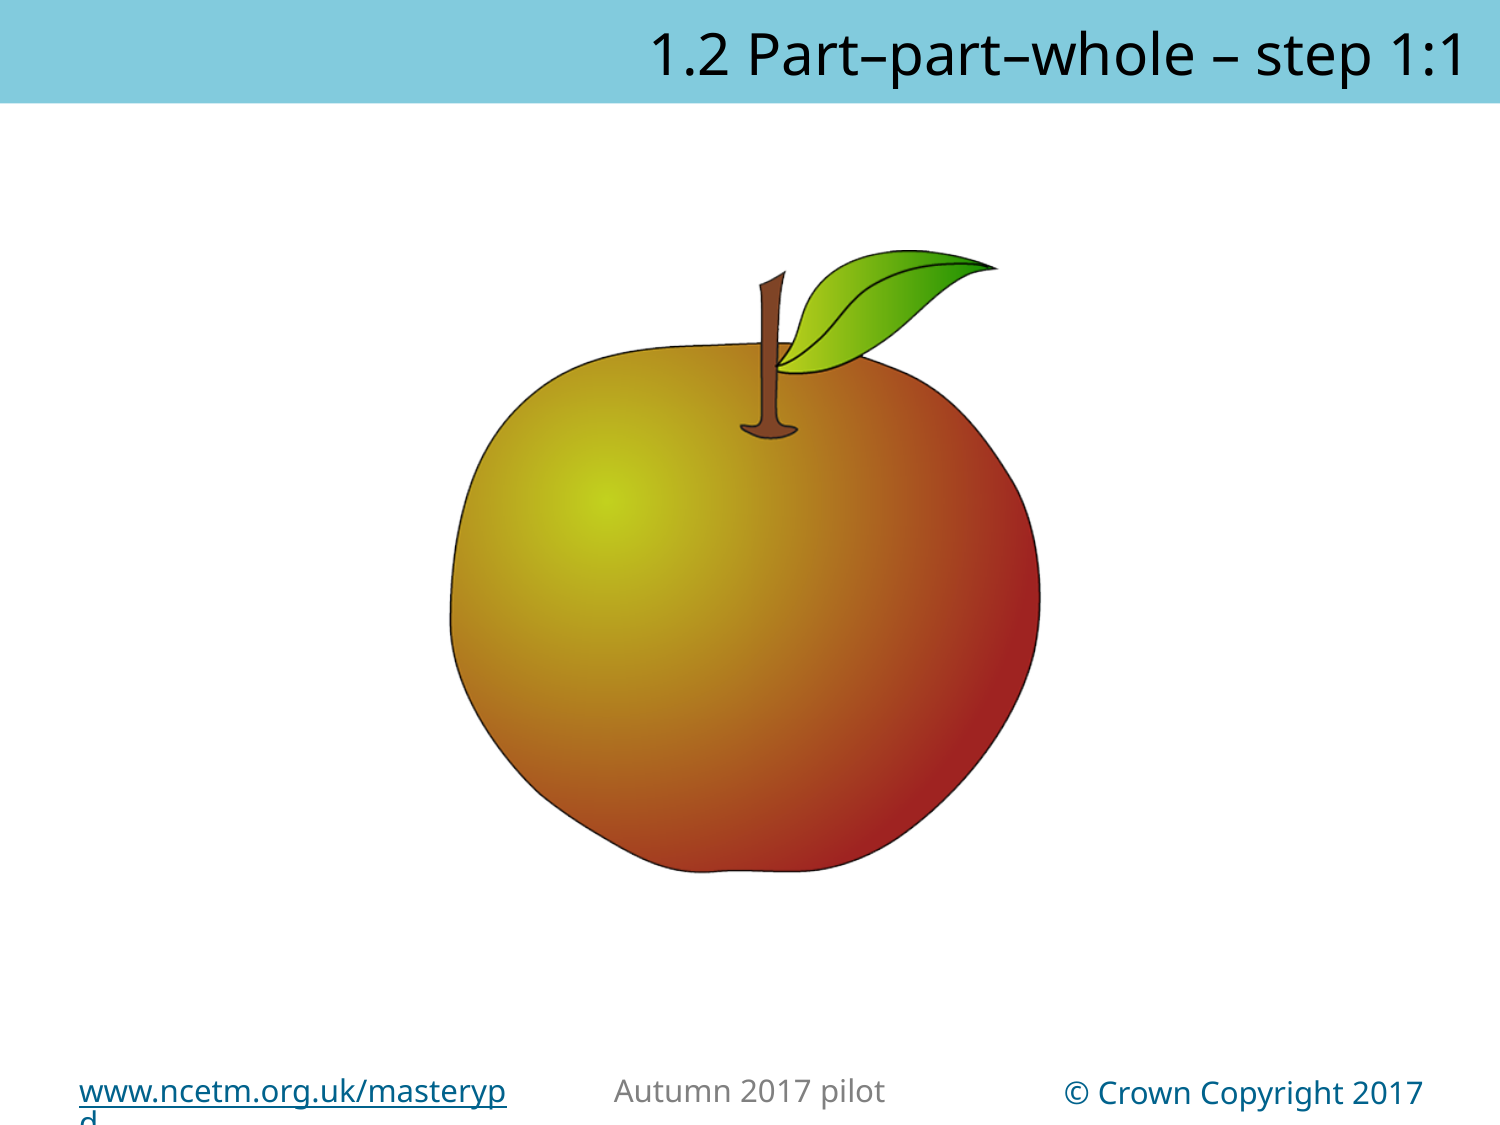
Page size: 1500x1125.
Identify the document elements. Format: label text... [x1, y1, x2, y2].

picture [246, 250, 1254, 875]
list 1.2 Part–part–whole – step 1:1 [0, 0, 1500, 104]
